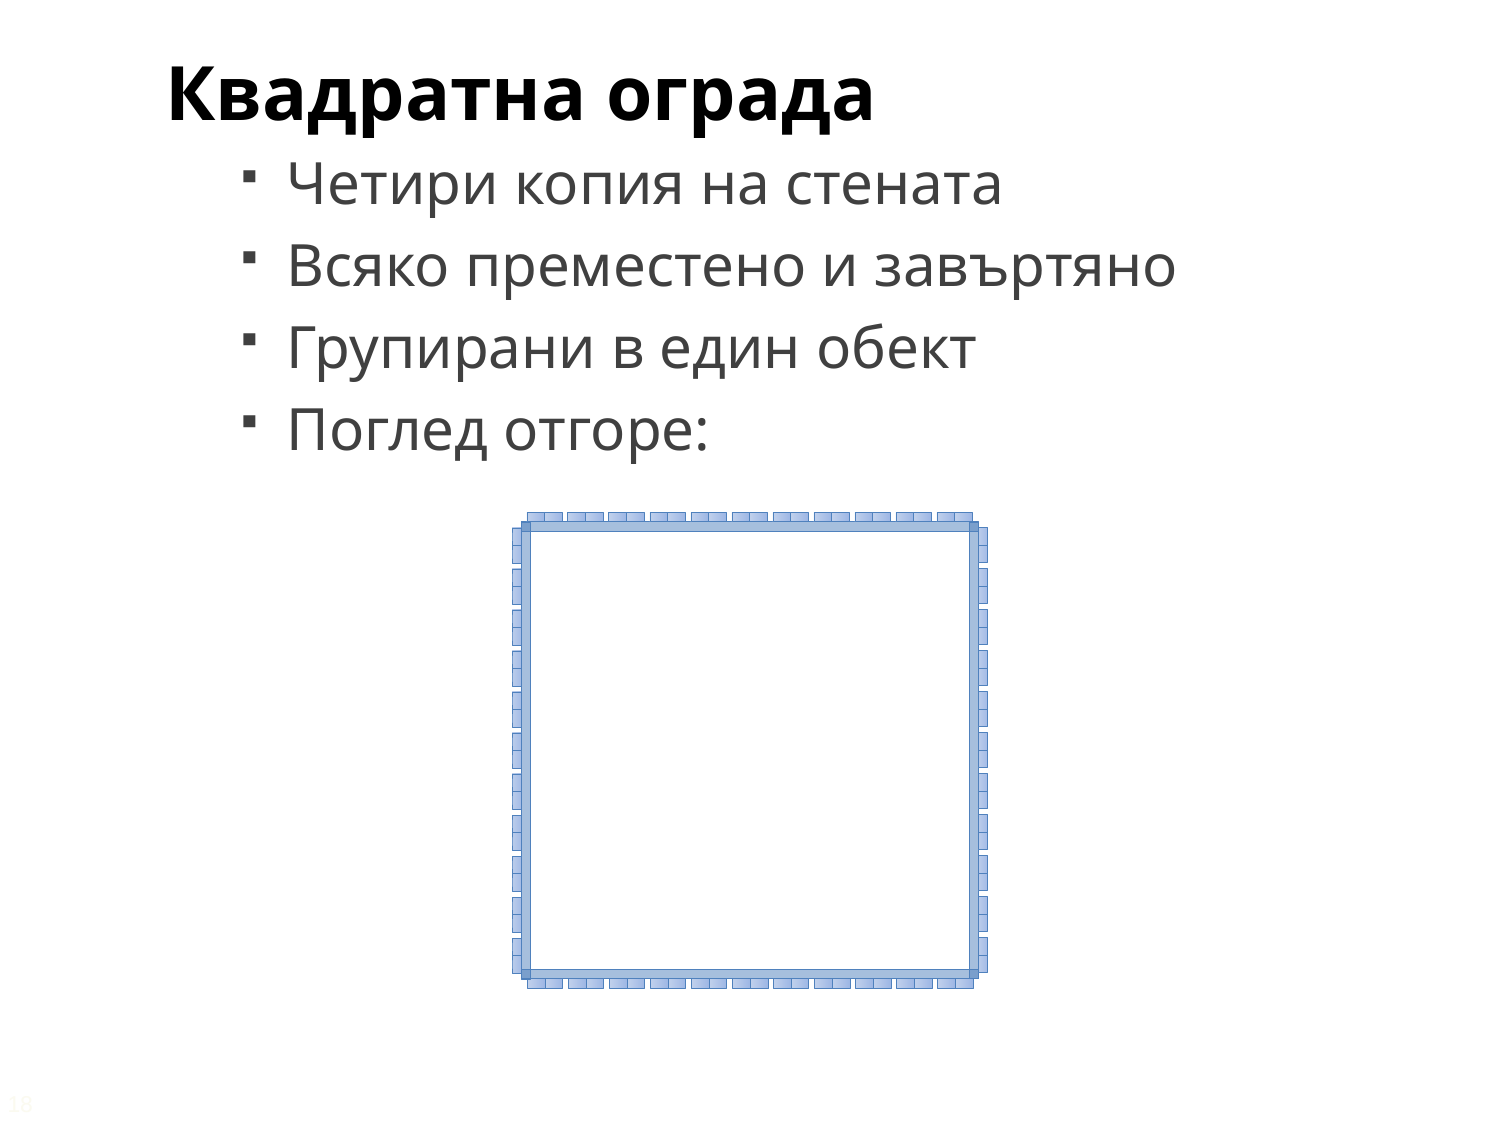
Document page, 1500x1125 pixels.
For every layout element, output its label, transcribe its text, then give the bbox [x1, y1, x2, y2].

list Квадратна ограда Четири копия на стената Всяко преместено и завъртяно Групирани в един обект Поглед отгоре: [150, 37, 1488, 1113]
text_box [511, 512, 988, 989]
